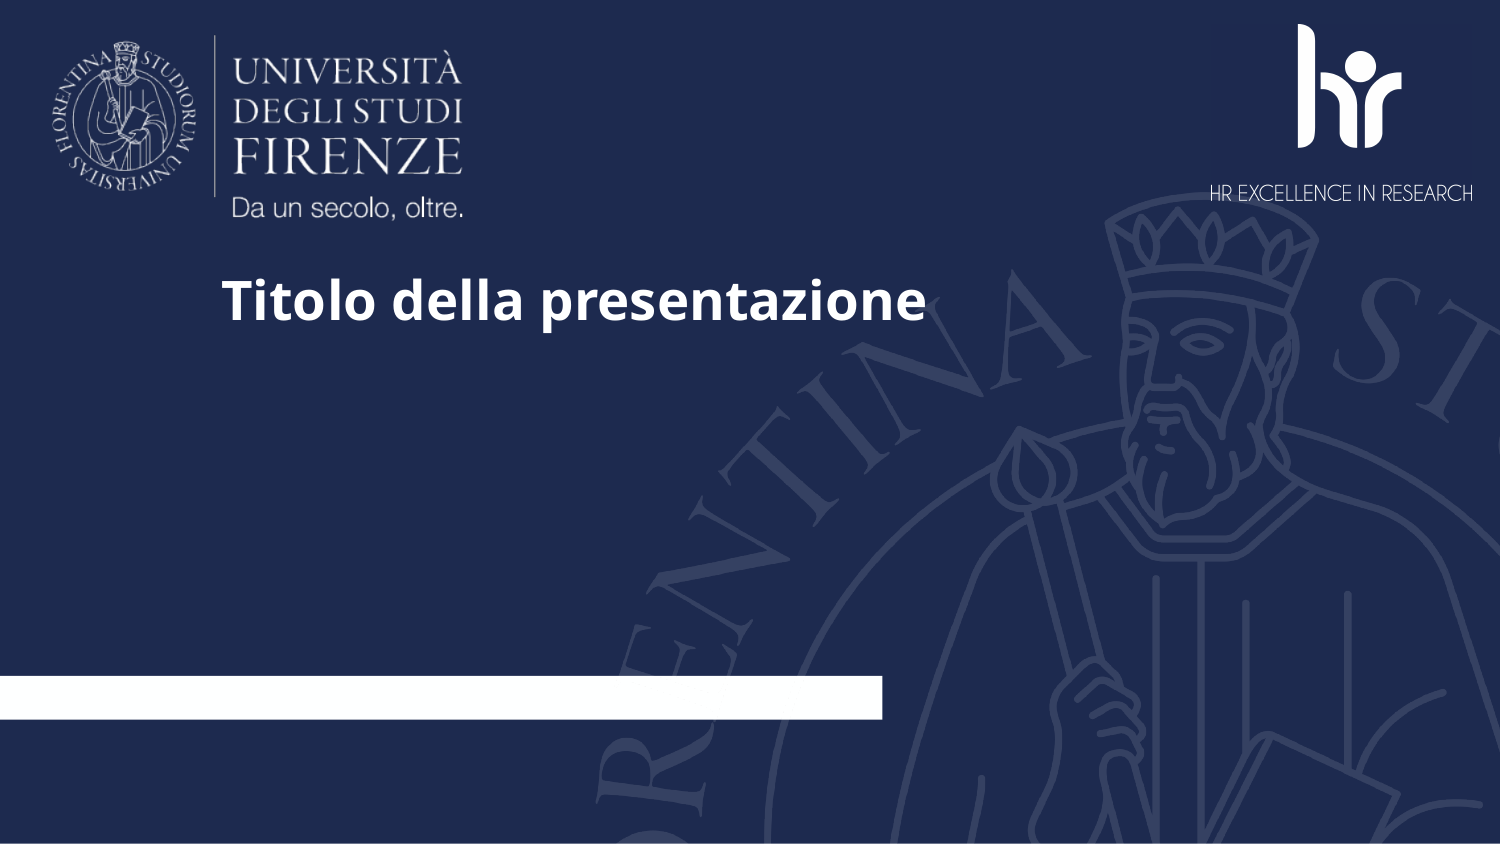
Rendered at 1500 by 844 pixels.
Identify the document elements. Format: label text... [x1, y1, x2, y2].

title Titolo della presentazione [206, 265, 1362, 421]
picture [1211, 24, 1472, 201]
